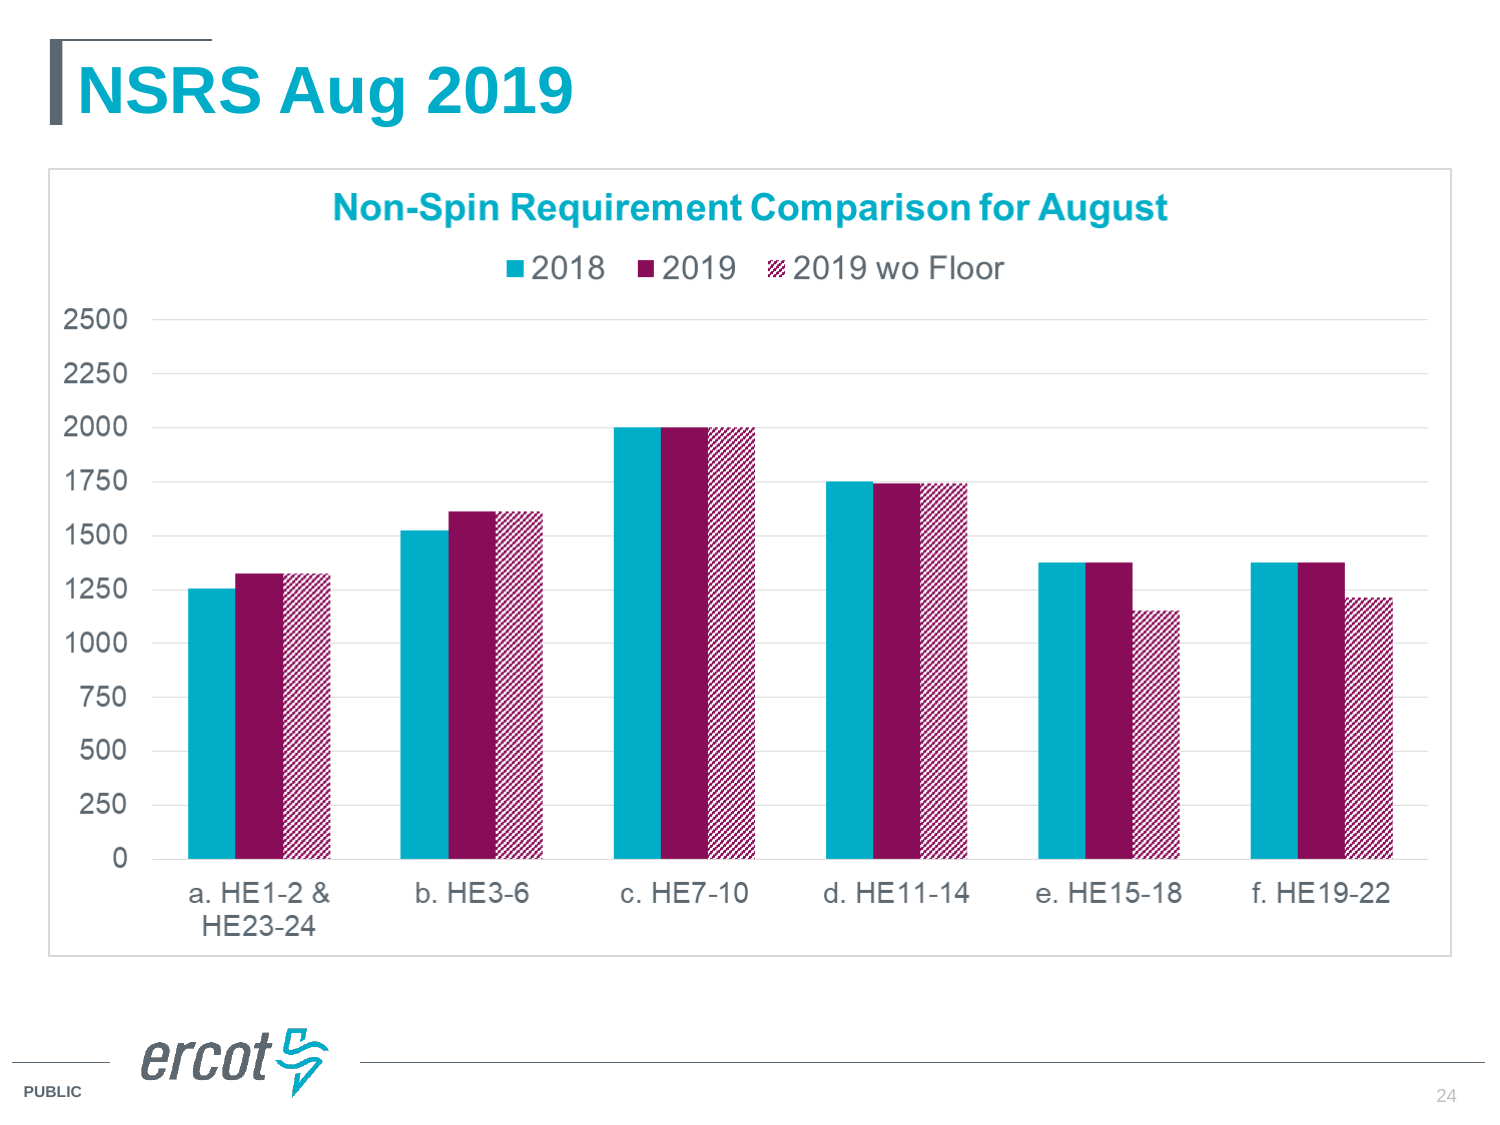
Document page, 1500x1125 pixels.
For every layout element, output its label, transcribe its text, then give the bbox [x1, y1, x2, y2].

title NSRS Aug 2019 [62, 39, 1450, 125]
picture [137, 1024, 332, 1100]
picture [48, 168, 1452, 957]
